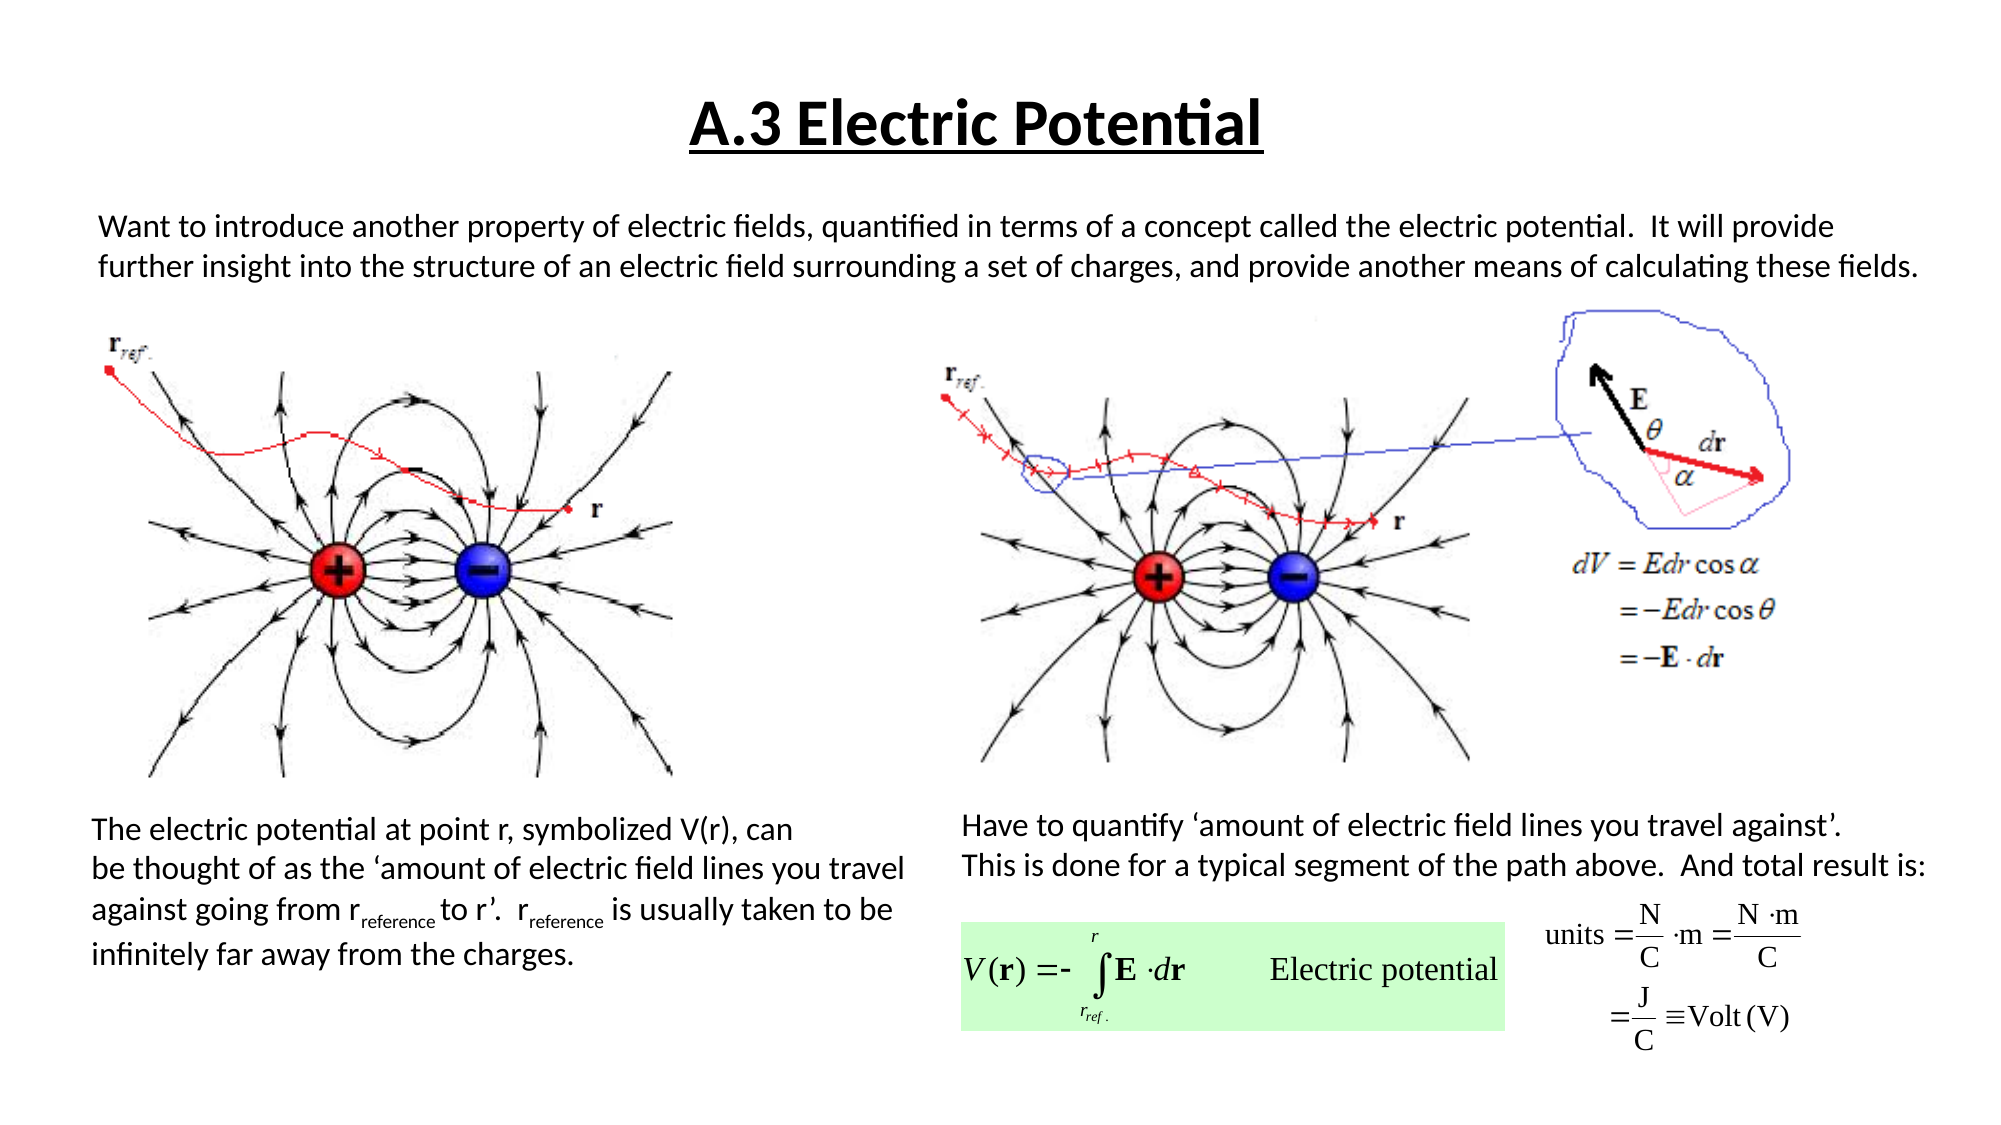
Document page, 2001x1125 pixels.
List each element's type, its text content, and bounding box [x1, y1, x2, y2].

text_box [89, 304, 763, 810]
text_box Have to quantify ‘amount of electric field lines you travel against’. This is done for a typical segment of the path above. And total result is: [946, 796, 1944, 891]
text_box Want to introduce another property of electric fields, quantified in terms of a concept called the electric potential. It will provide further insight into the structure of an electric field surrounding a set of charges, and provide another means of calculating these fields. [83, 196, 1952, 292]
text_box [928, 299, 1825, 799]
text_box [960, 921, 1506, 1031]
text_box A.3 Electric Potential [674, 71, 1279, 167]
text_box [1540, 894, 1808, 1058]
text_box The electric potential at point r, symbolized V(r), can be thought of as the ‘amount of electric field lines you travel against going from rreference to r’. rreference is usually taken to be infinitely far away from the charges. [76, 799, 961, 980]
